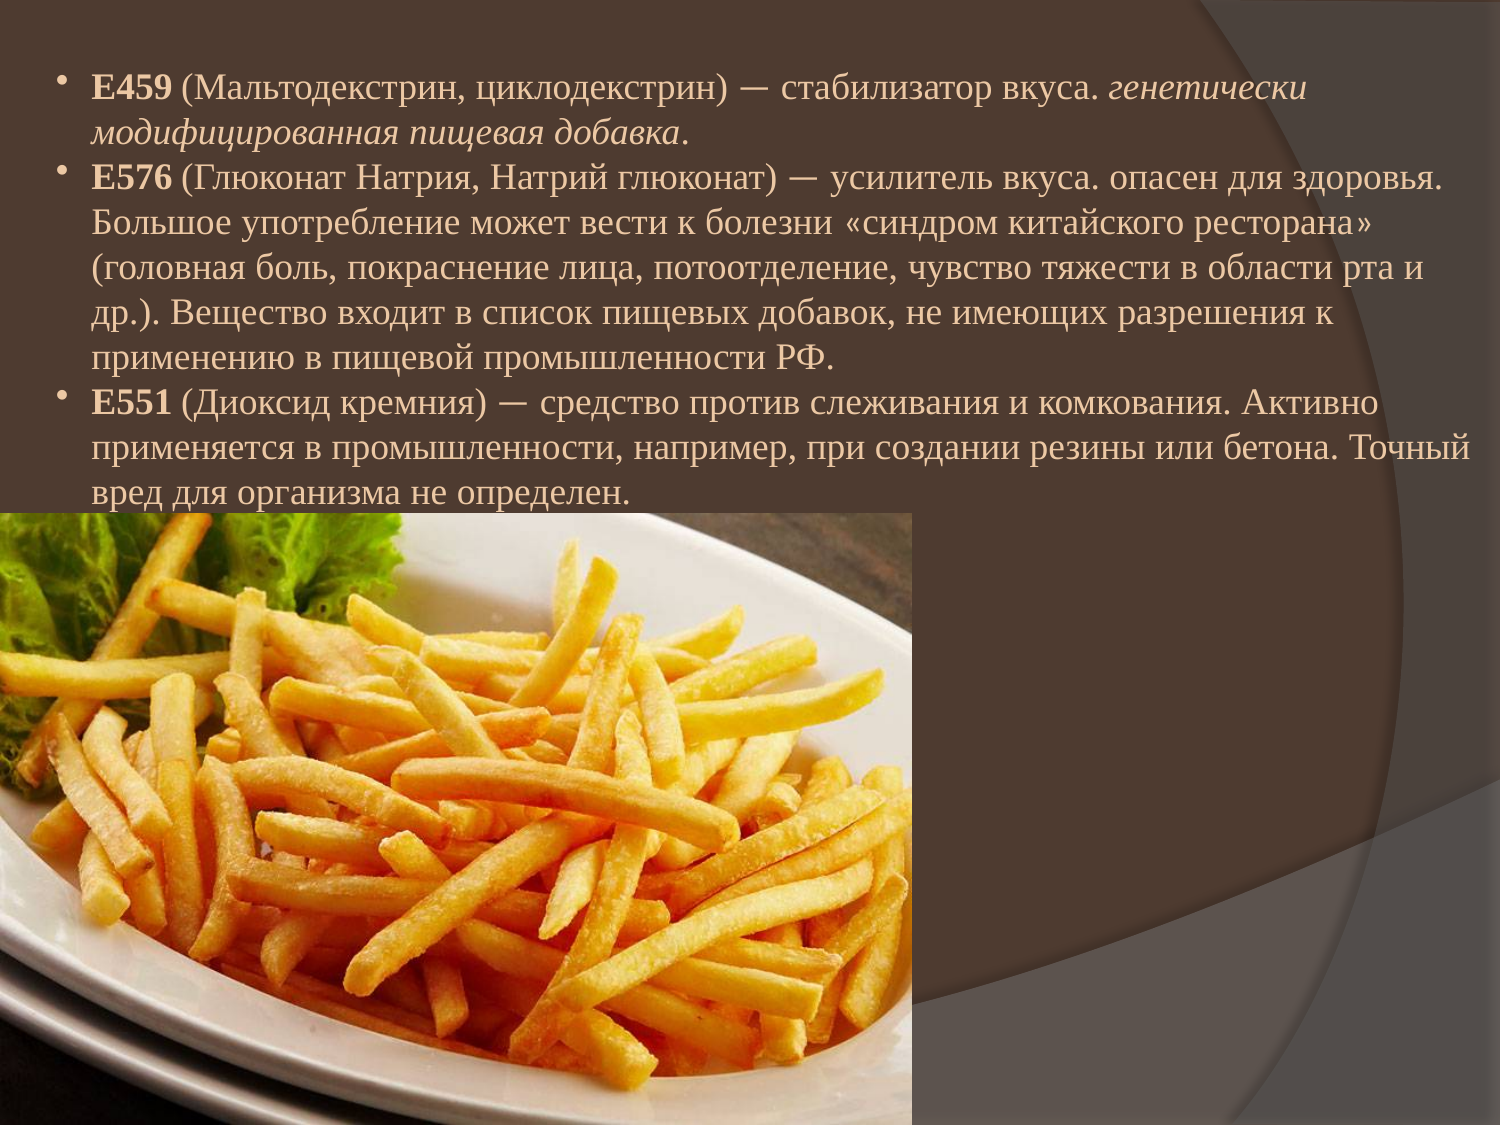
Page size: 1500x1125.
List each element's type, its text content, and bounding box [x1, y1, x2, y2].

text_box E459 (Мальтодекстрин, циклодекстрин) — стабилизатор вкуса. генетически модифицированная пищевая добавка. Е576 (Глюконат Натрия, Натрий глюконат) — усилитель вкуса. опасен для здоровья. Большое употребление может вести к болезни «синдром китайского ресторана» (головная боль, покраснение лица, потоотделение, чувство тяжести в области рта и др.). Вещество входит в список пищевых добавок, не имеющих разрешения к применению в пищевой промышленности РФ. Е551 (Диоксид кремния) — средство против слеживания и комкования. Активно применяется в промышленности, например, при создании резины или бетона. Точный вред для организма не определен. [41, 54, 1500, 565]
picture [0, 512, 912, 1125]
